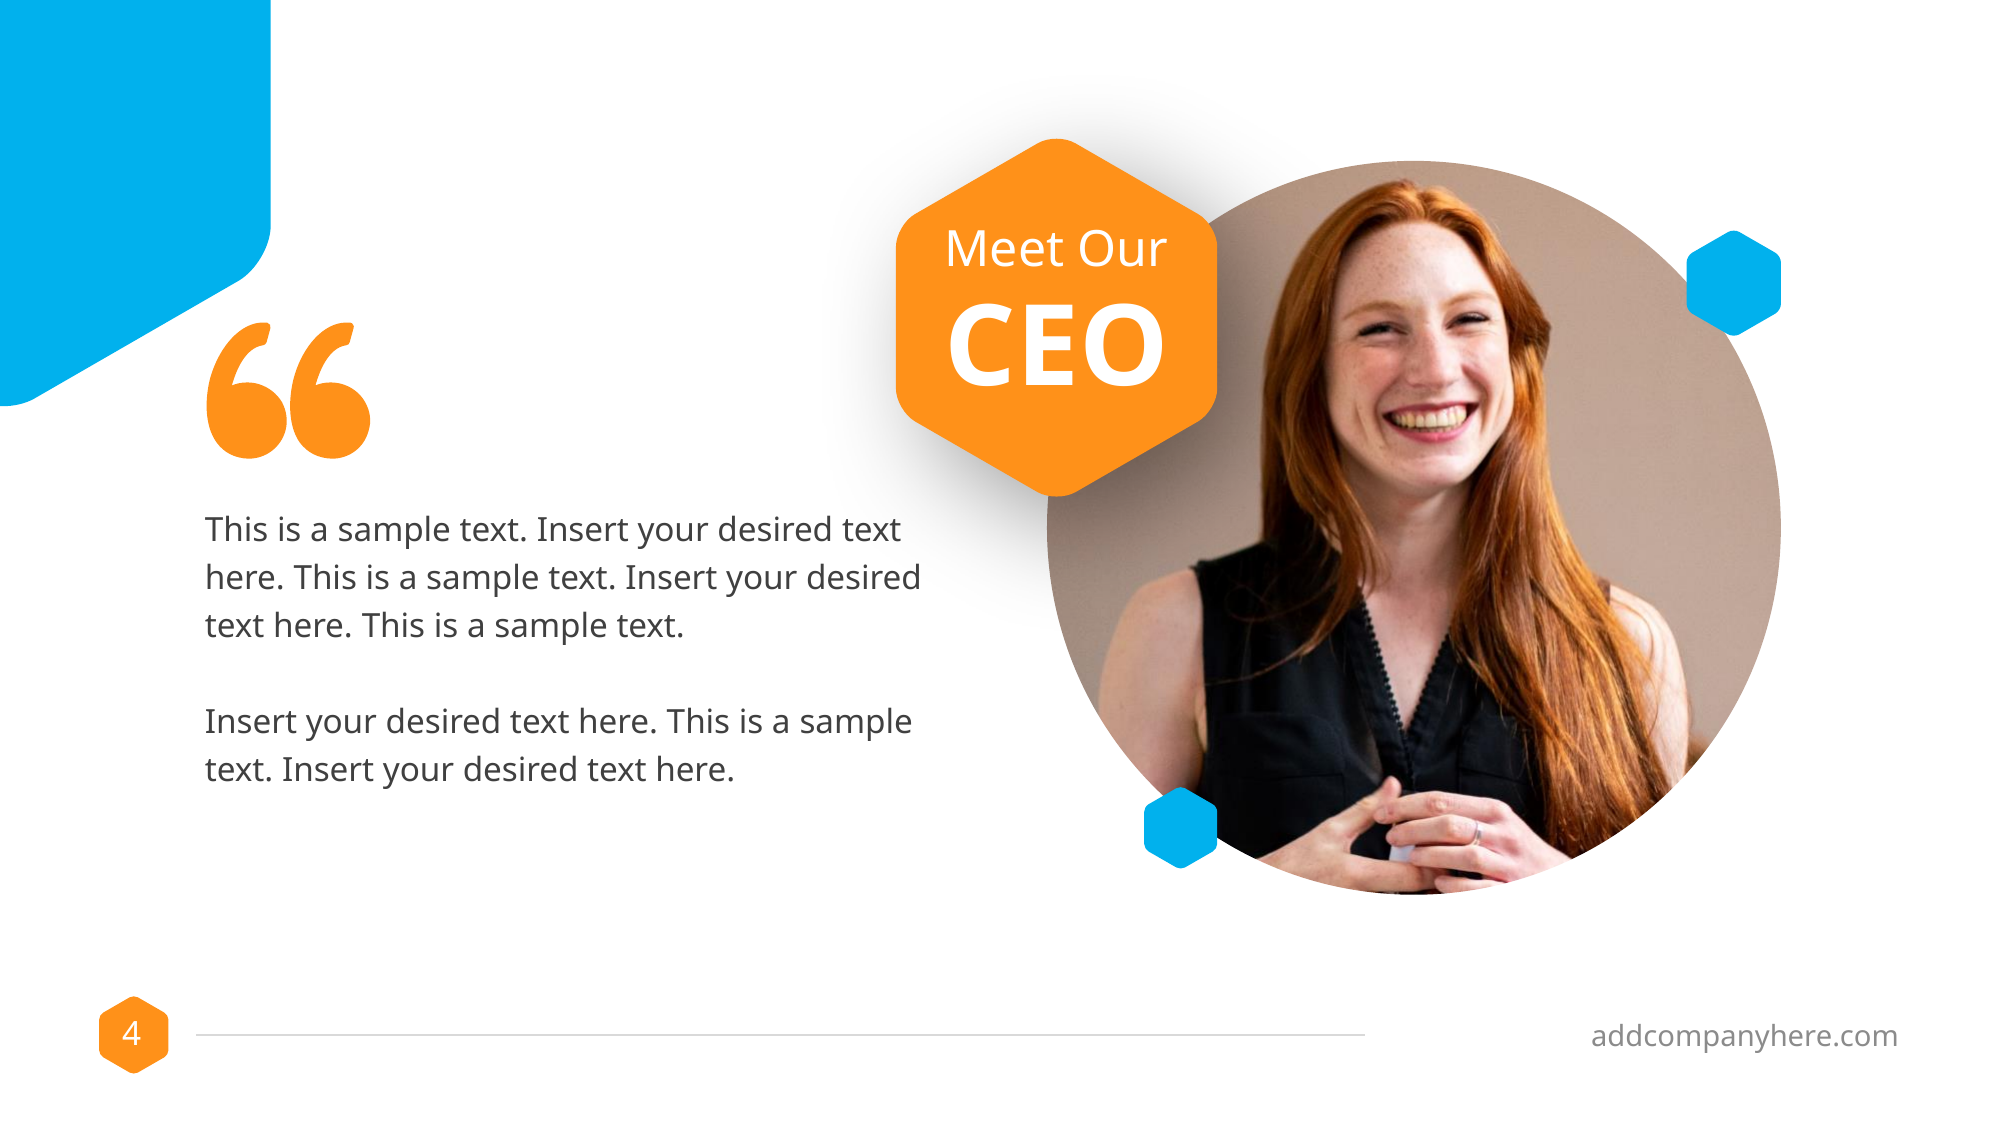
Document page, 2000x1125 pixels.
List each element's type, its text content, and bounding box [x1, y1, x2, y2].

text_box [929, 138, 1103, 206]
text_box [928, 429, 1041, 494]
footer addcompanyhere.com [1379, 1004, 1900, 1065]
picture [1046, 160, 1782, 895]
text_box This is a sample text. Insert your desired text here. This is a sample text. Insert your desired text here. This is a sample text. Insert your desired text here. This is a sample text. Insert your desired text here. [205, 500, 927, 788]
text_box [0, 0, 273, 409]
slide_number 4 [100, 1005, 163, 1065]
text_box [895, 211, 920, 425]
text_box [203, 322, 372, 459]
text_box Meet Our CEO [920, 206, 1041, 429]
